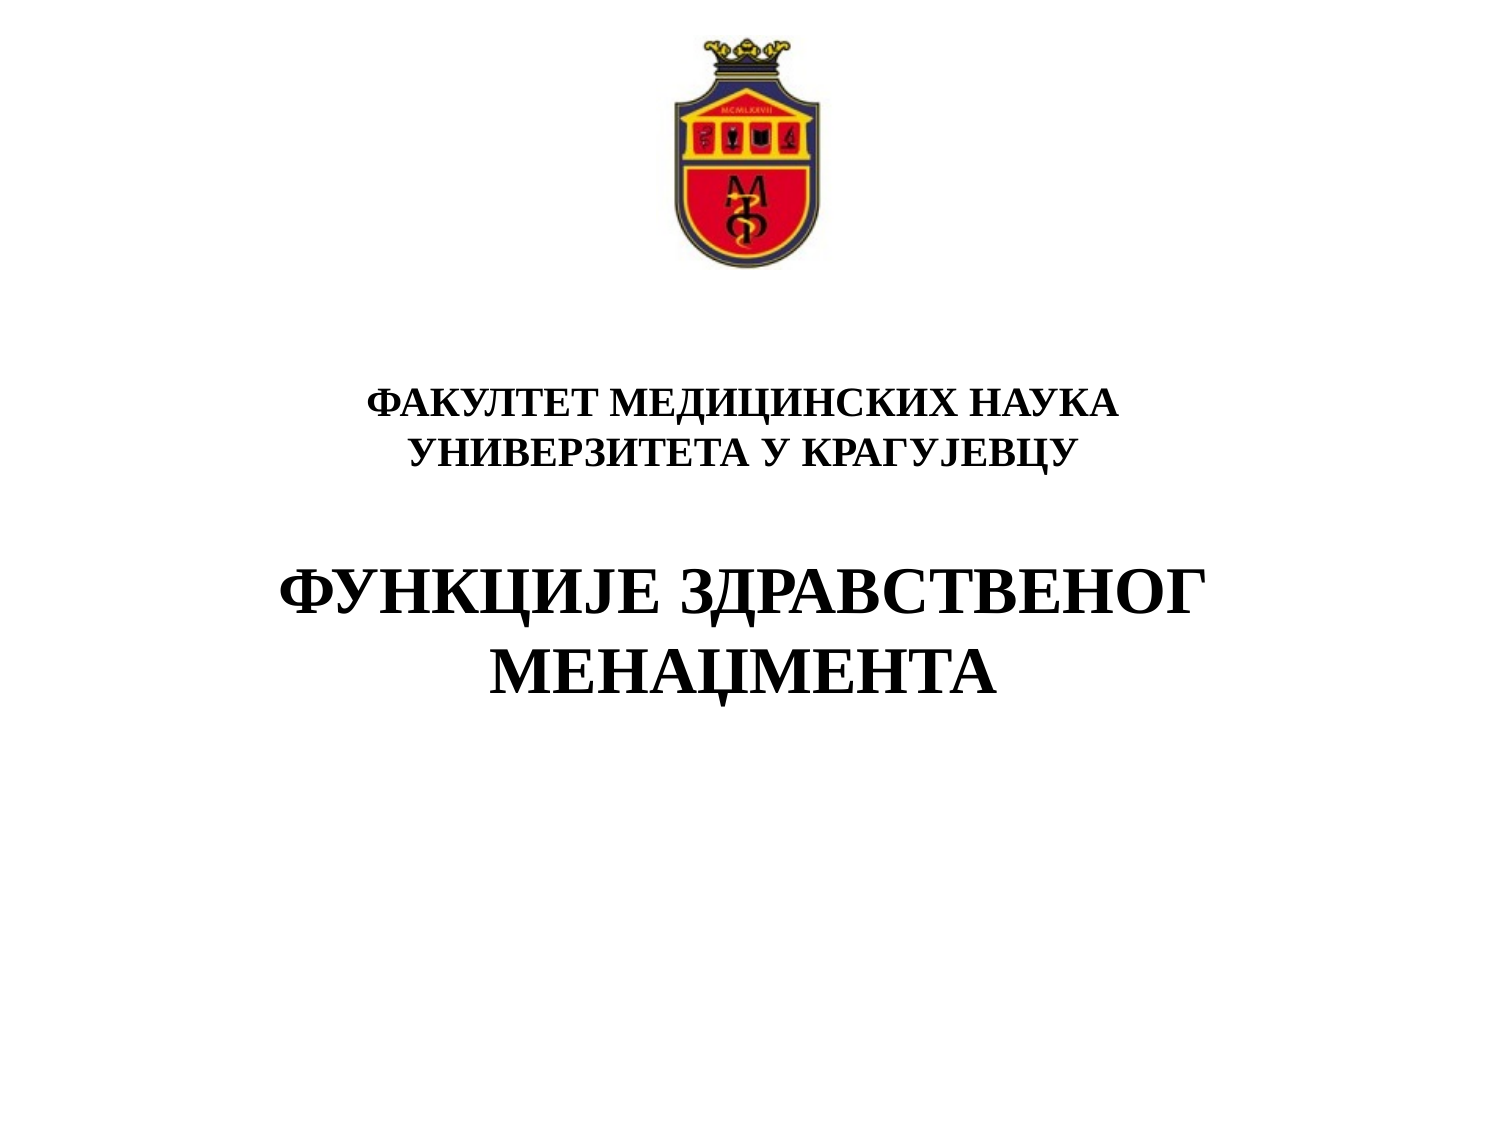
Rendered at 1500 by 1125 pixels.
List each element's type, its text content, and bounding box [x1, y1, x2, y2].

picture [655, 34, 841, 270]
title ФАКУЛТЕТ МЕДИЦИНСКИХ НАУКА УНИВЕРЗИТЕТА У КРАГУЈЕВЦУ [105, 304, 1381, 539]
subtitle ФУНКЦИЈЕ ЗДРАВСТВЕНОГ МЕНАЏМЕНТА [105, 539, 1383, 1032]
